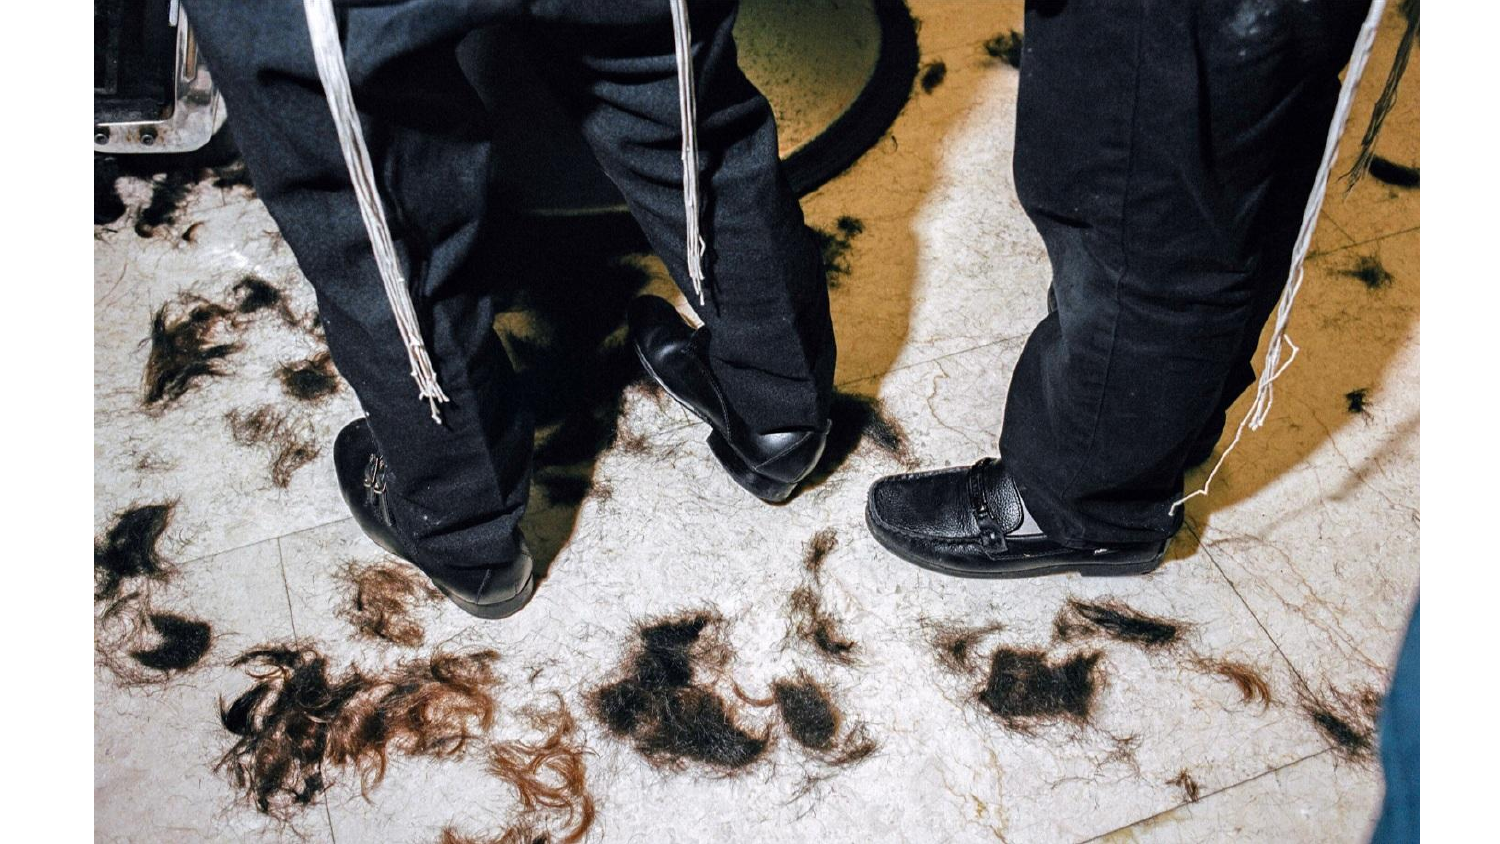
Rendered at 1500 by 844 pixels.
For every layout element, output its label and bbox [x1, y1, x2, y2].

picture [94, 0, 1420, 844]
